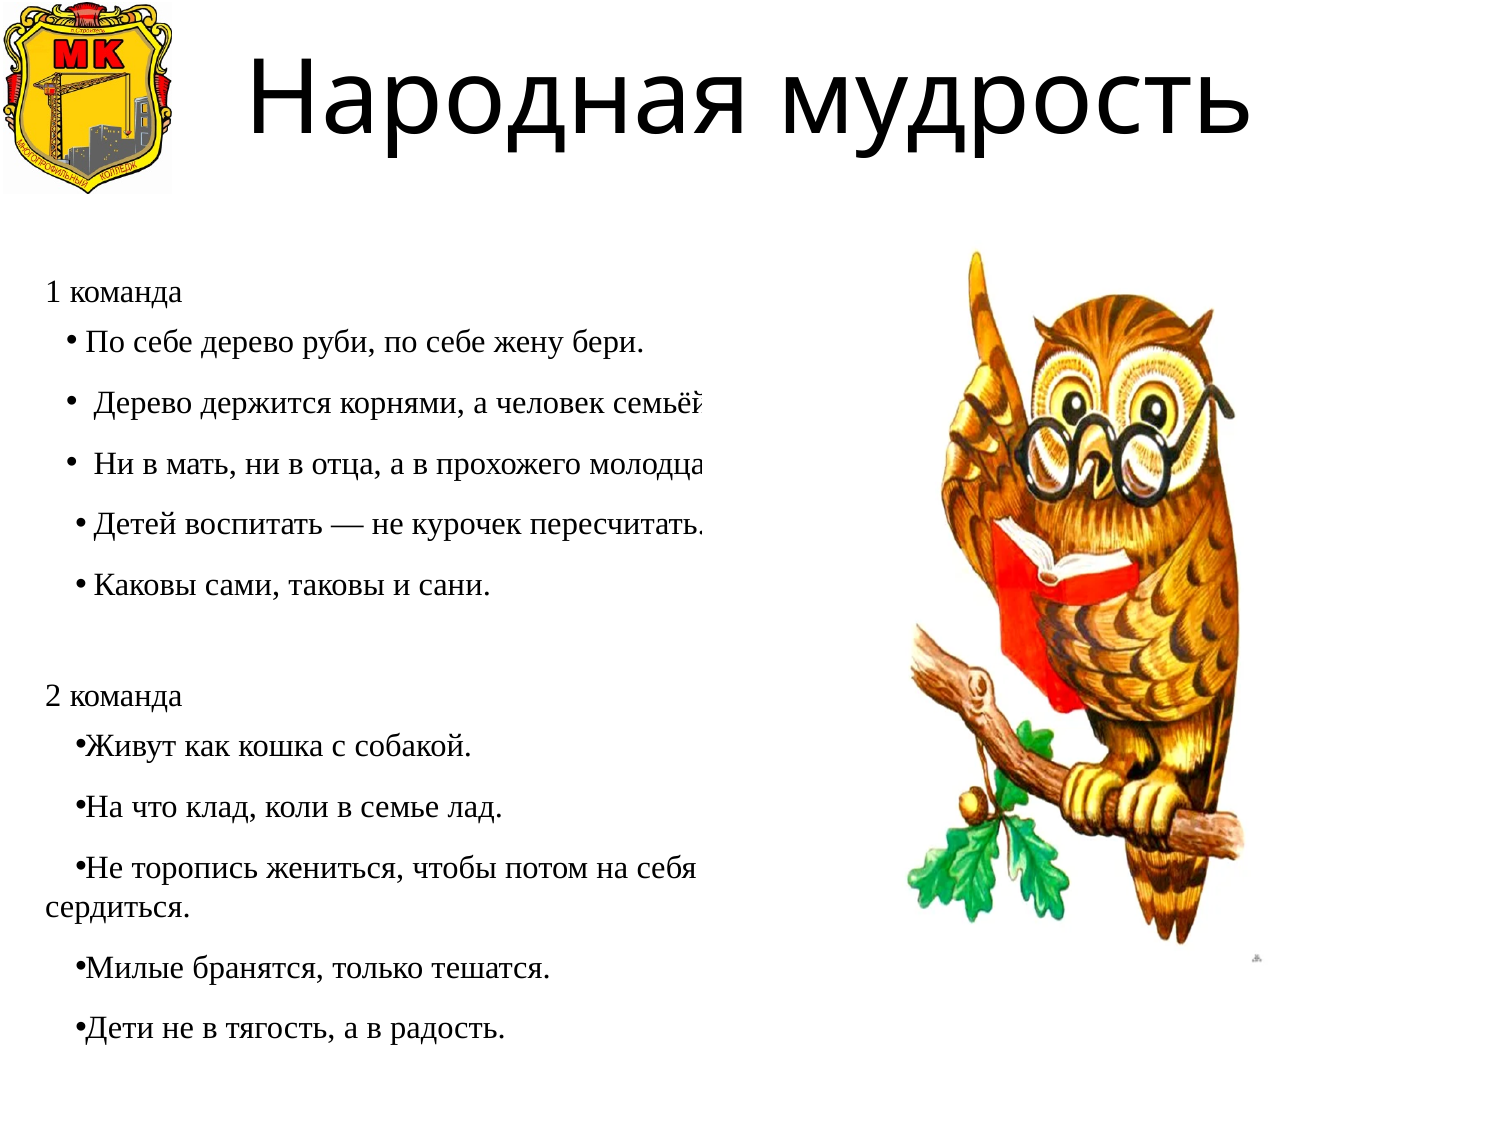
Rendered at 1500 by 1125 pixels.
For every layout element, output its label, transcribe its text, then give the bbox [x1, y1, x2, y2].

list 1 команда По себе дерево руби, по себе жену бери. Дерево держится корнями, а человек семьёй. Ни в мать, ни в отца, а в прохожего молодца. Детей воспитать — не курочек пересчитать. Каковы сами, таковы и сани. 2 команда Живут как кошка с собакой. На что клад, коли в семье лад. Не торопись жениться, чтобы потом на себя не сердиться. Милые бранятся, только тешатся. Дети не в тягость, а в радость. [0, 262, 774, 1059]
title Народная мудрость [75, 0, 1425, 185]
picture [3, 2, 172, 194]
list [702, 195, 1500, 1024]
